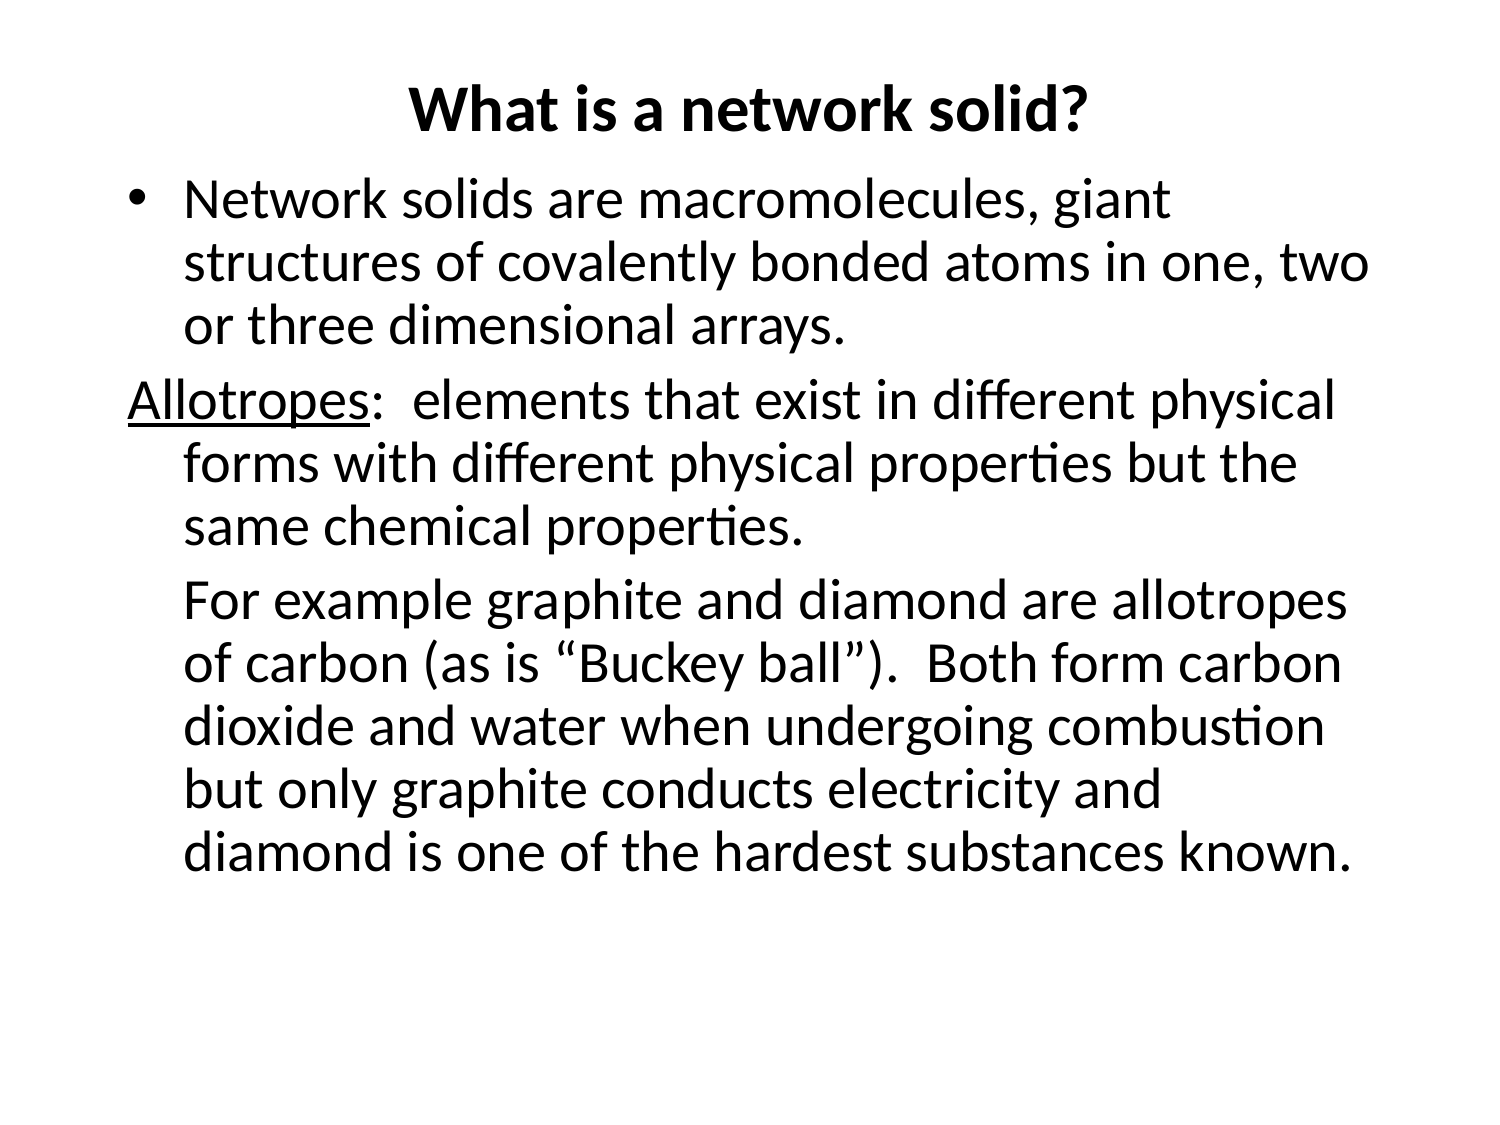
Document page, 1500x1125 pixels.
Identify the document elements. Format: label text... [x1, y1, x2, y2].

list Network solids are macromolecules, giant structures of covalently bonded atoms in one, two or three dimensional arrays. Allotropes: elements that exist in different physical forms with different physical properties but the same chemical properties. For example graphite and diamond are allotropes of carbon (as is “Buckey ball”). Both form carbon dioxide and water when undergoing combustion but only graphite conducts electricity and diamond is one of the hardest substances known. [112, 160, 1388, 924]
title What is a network solid? [112, 54, 1388, 155]
